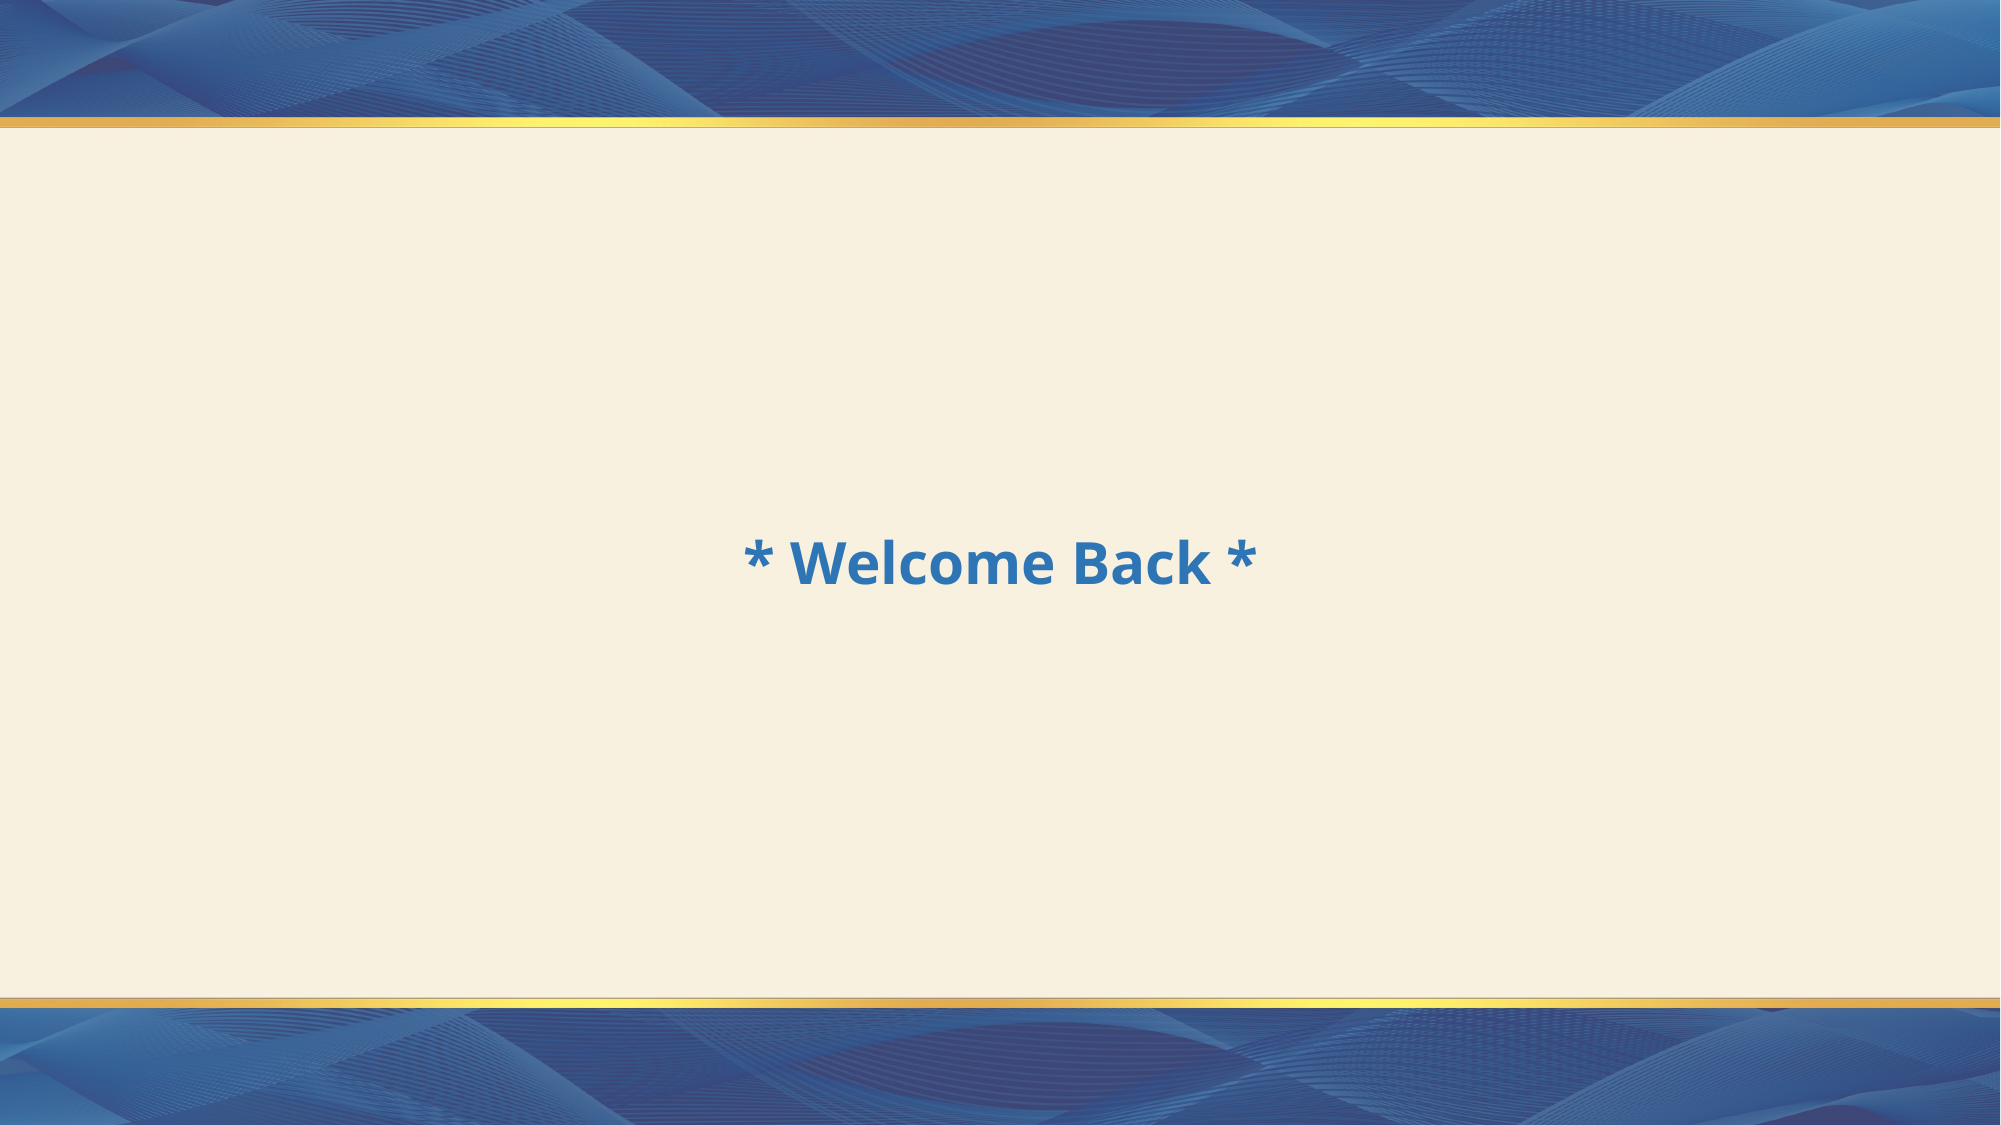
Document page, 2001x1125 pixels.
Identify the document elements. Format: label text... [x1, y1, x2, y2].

list * Welcome Back * [101, 185, 1902, 936]
picture [0, 0, 2001, 1125]
